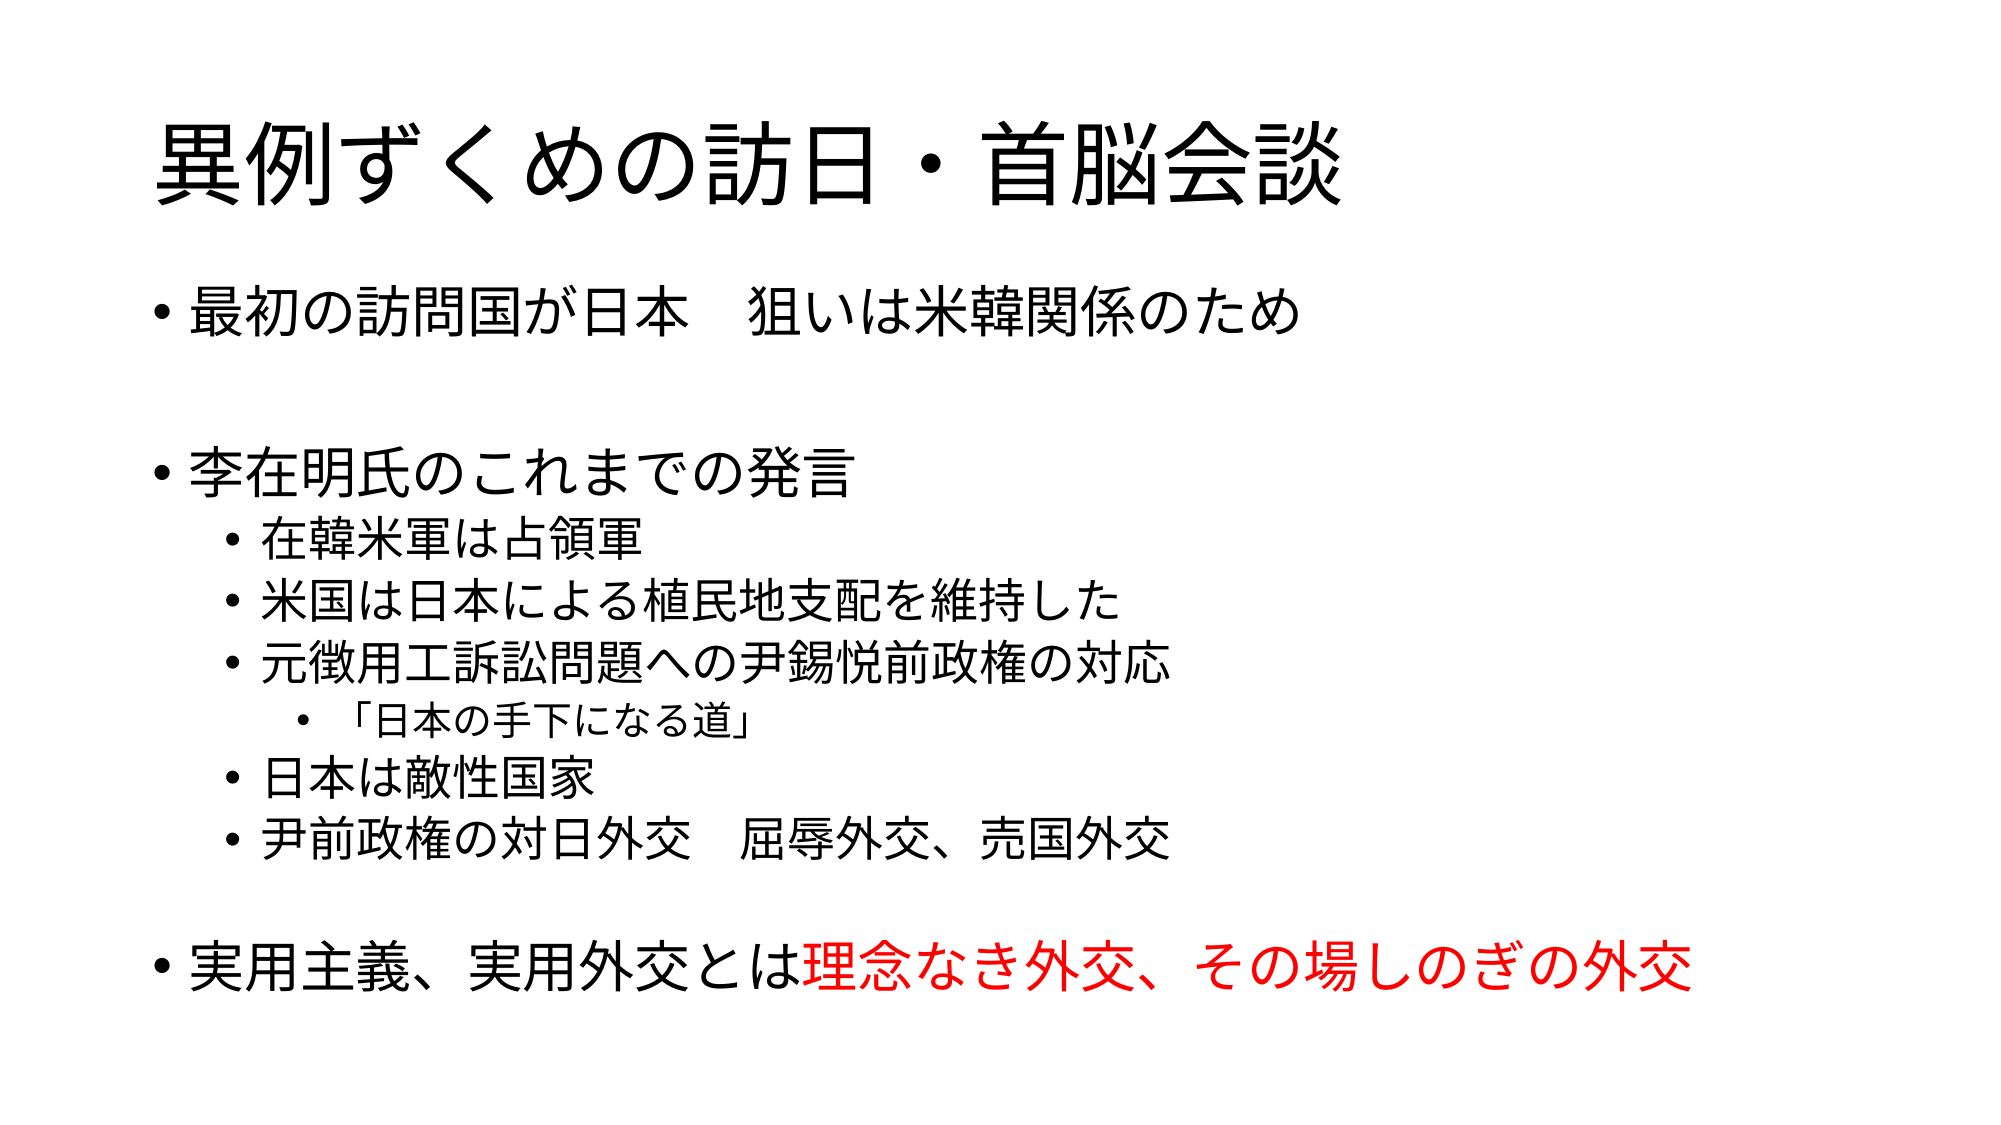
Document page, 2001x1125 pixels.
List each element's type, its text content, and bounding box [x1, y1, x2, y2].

list 最初の訪問国が日本 狙いは米韓関係のため 李在明氏のこれまでの発言 在韓米軍は占領軍 米国は日本による植民地支配を維持した 元徴用工訴訟問題への尹錫悦前政権の対応 「日本の手下になる道」 日本は敵性国家 尹前政権の対日外交 屈辱外交、売国外交 実用主義、実用外交とは理念なき外交、その場しのぎの外交 [137, 277, 1863, 1014]
title 異例ずくめの訪日・首脳会談 [137, 59, 1863, 277]
